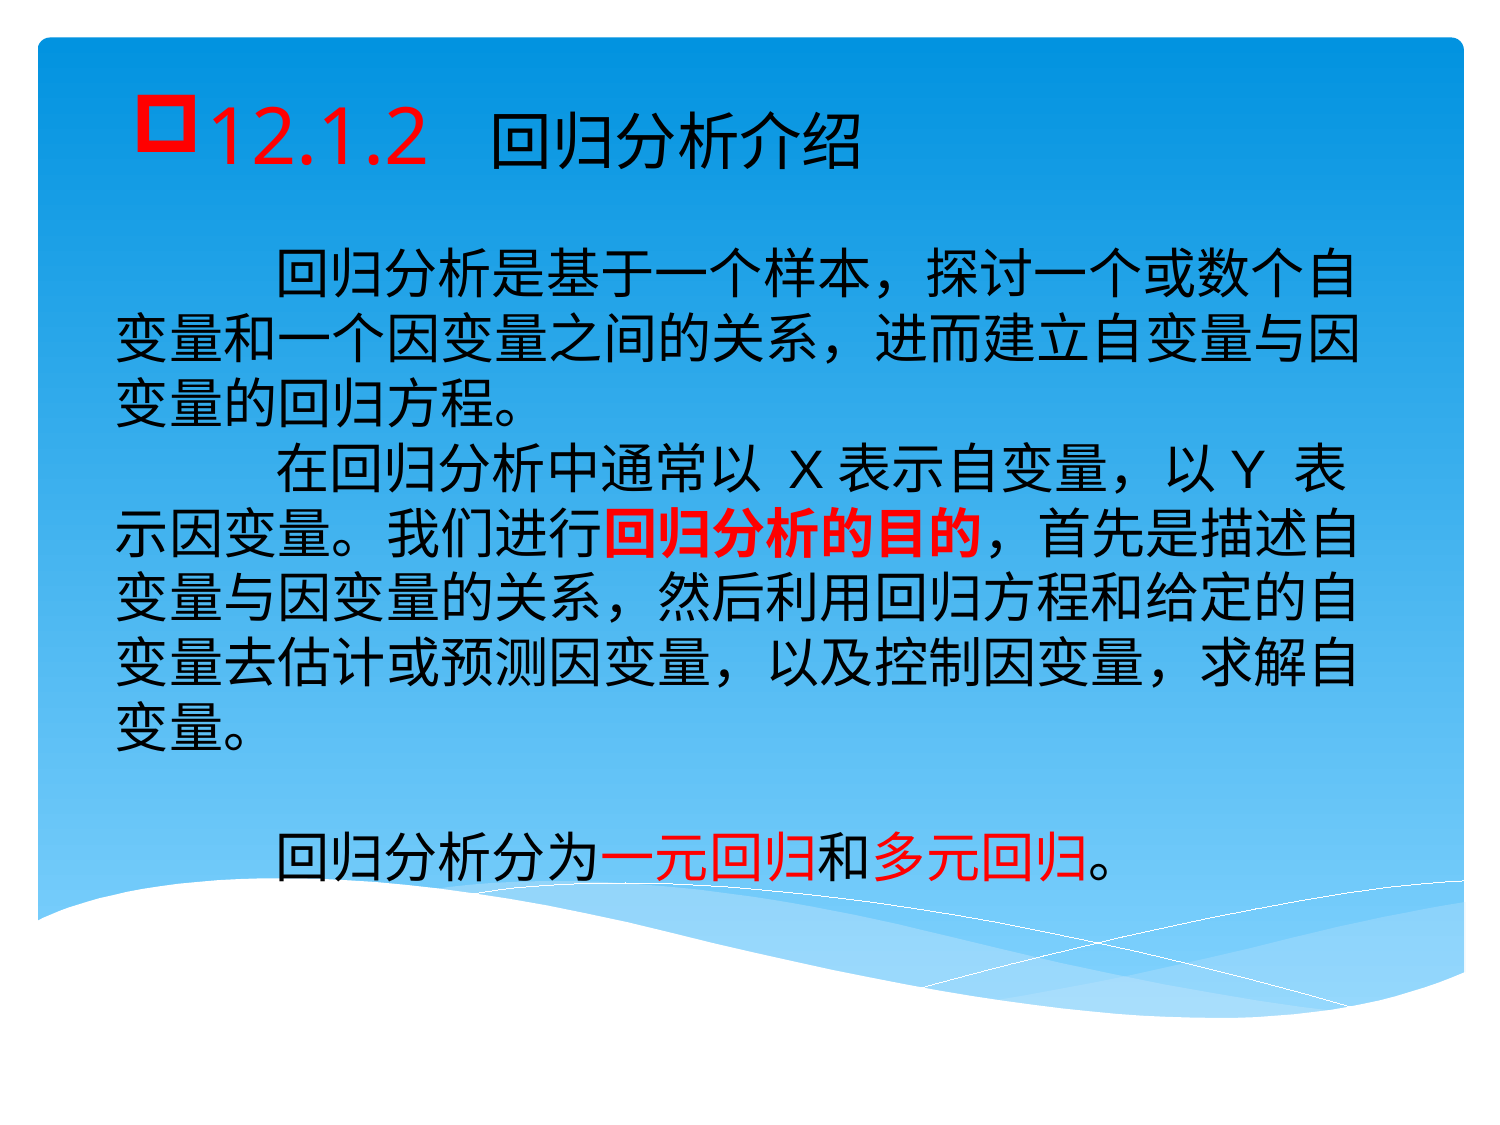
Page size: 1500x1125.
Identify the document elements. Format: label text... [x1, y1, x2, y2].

text_box 12.1.2 回归分析介绍 [41, 78, 1447, 208]
text_box 回归分析是基于一个样本，探讨一个或数个自变量和一个因变量之间的关系，进而建立自变量与因变量的回归方程。 在回归分析中通常以 X表示自变量，以Y 表示因变量。我们进行回归分析的目的，首先是描述自变量与因变量的关系，然后利用回归方程和给定的自变量去估计或预测因变量，以及控制因变量，求解自变量。 回归分析分为一元回归和多元回归。 [100, 231, 1400, 896]
